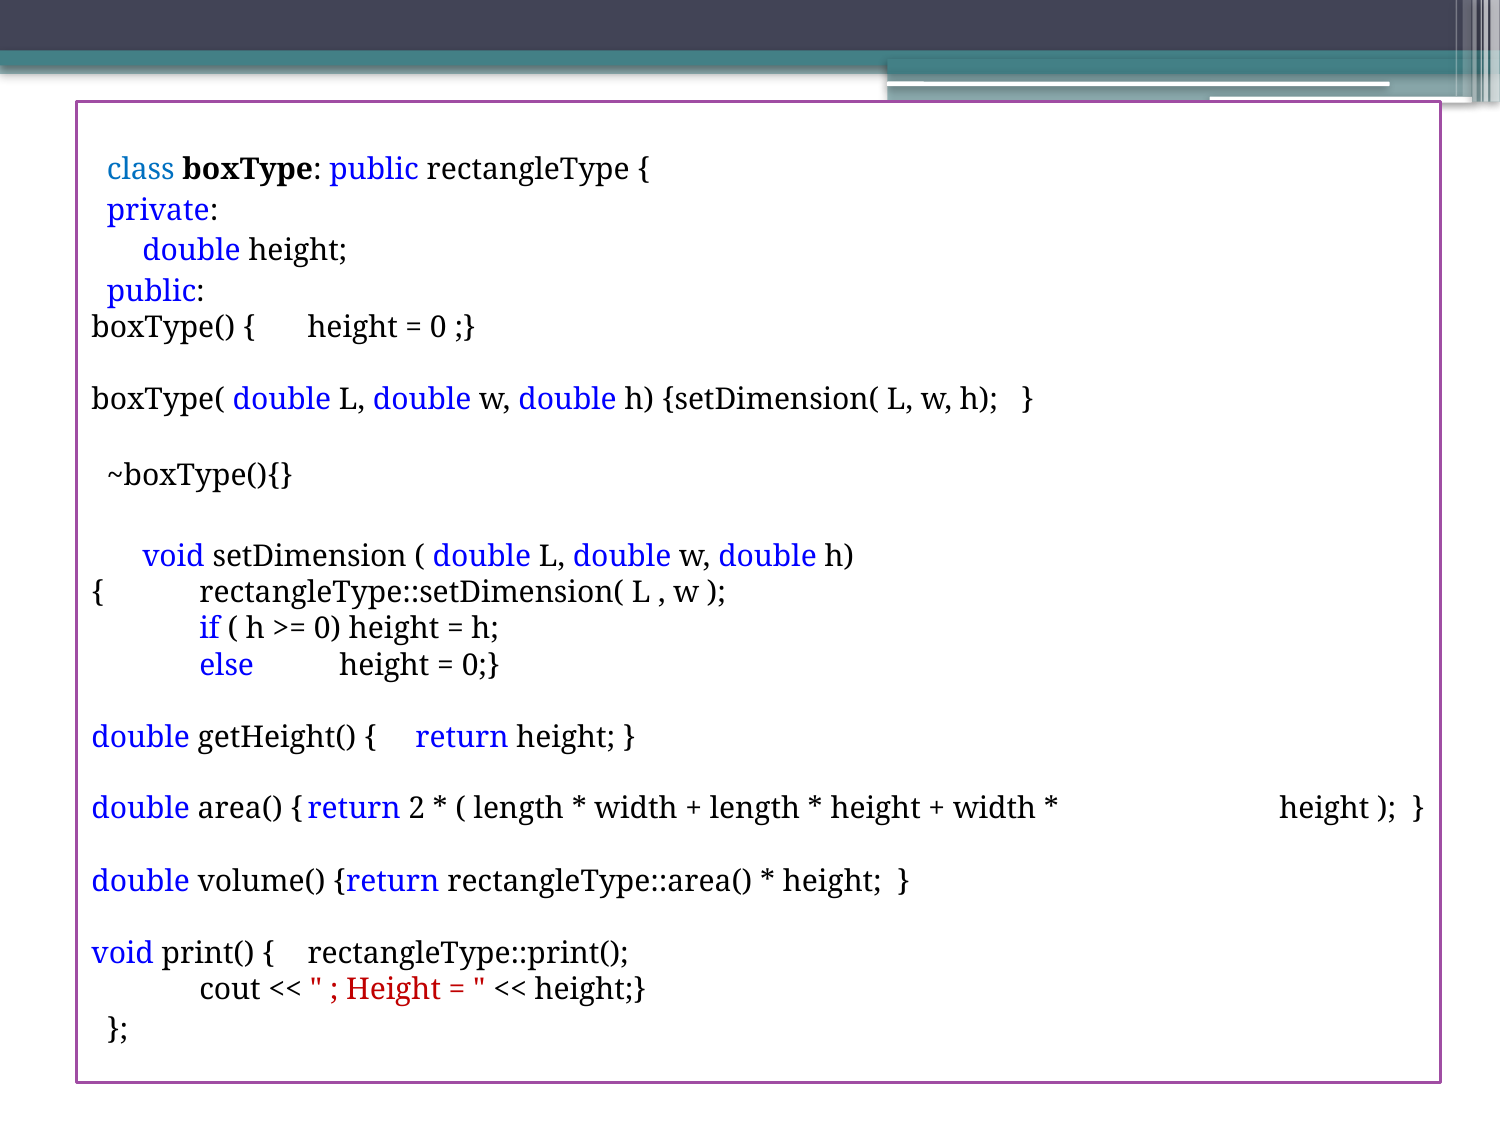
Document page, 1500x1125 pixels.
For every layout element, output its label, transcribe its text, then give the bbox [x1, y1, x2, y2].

text_box class boxType: public rectangleType { private: double height; public: boxType() { height = 0 ;} boxType( double L, double w, double h) {setDimension( L, w, h); } ~boxType(){} void setDimension ( double L, double w, double h) { rectangleType::setDimension( L , w ); if ( h >= 0)‏ height = h; else height = 0;} double getHeight() { return height; } double area() { return 2 * ( length * width + length * height + width * height ); } double volume() {return rectangleType::area() * height; } void print() { rectangleType::print(); cout << " ; Height = " << height;} }; [75, 100, 1442, 1084]
